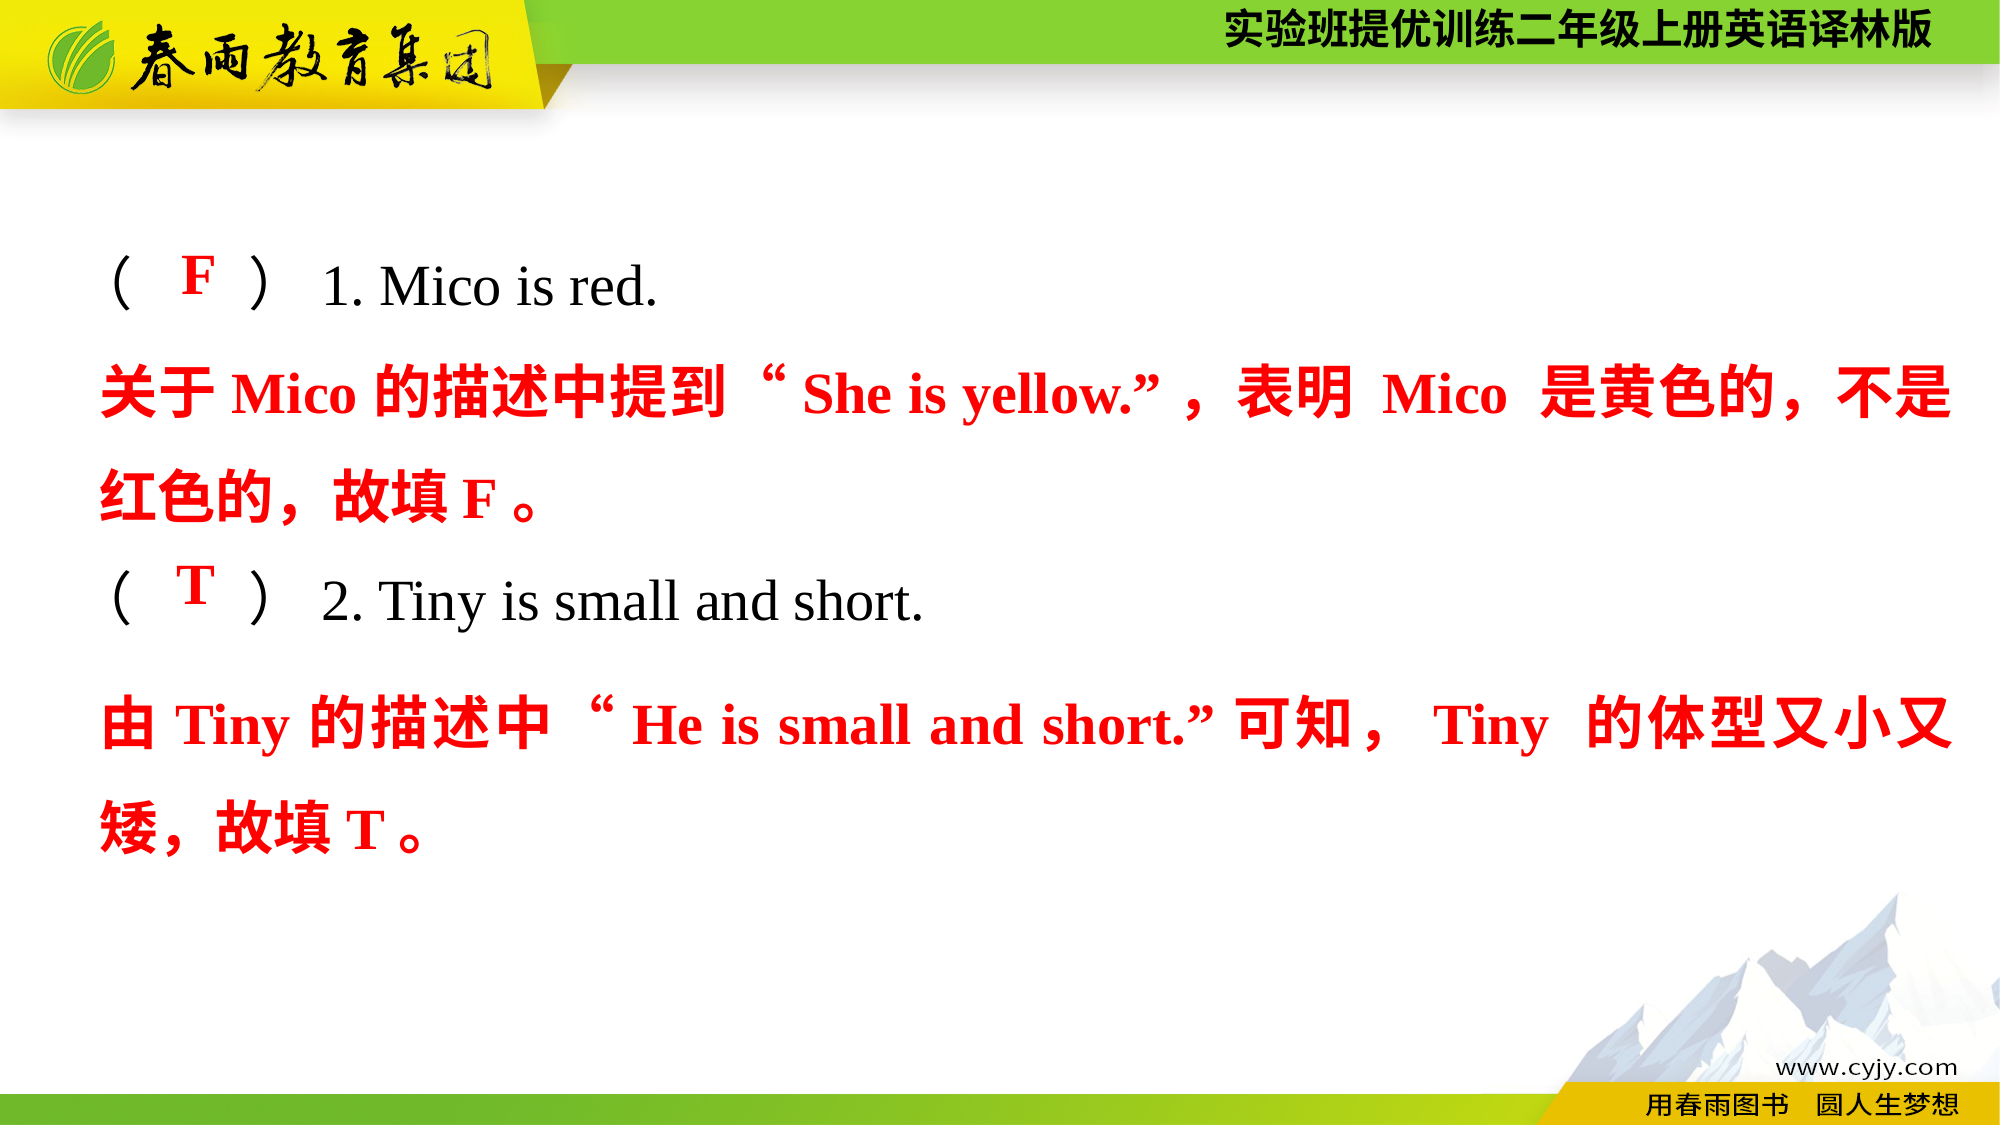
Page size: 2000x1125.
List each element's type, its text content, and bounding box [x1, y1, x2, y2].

list （ ）1. Mico is red. （ ）2. Tiny is small and short. [59, 205, 1944, 645]
text_box 关于Mico的描述中提到“She is yellow.”，表明 Mico 是黄色的，不是红色的，故填F。 [84, 313, 1969, 539]
text_box 由Tiny的描述中“He is small and short.”可知，Tiny 的体型又小又矮，故填T。 [84, 643, 1969, 869]
text_box T [161, 538, 231, 624]
text_box F [166, 228, 232, 314]
picture [0, 0, 2000, 1125]
